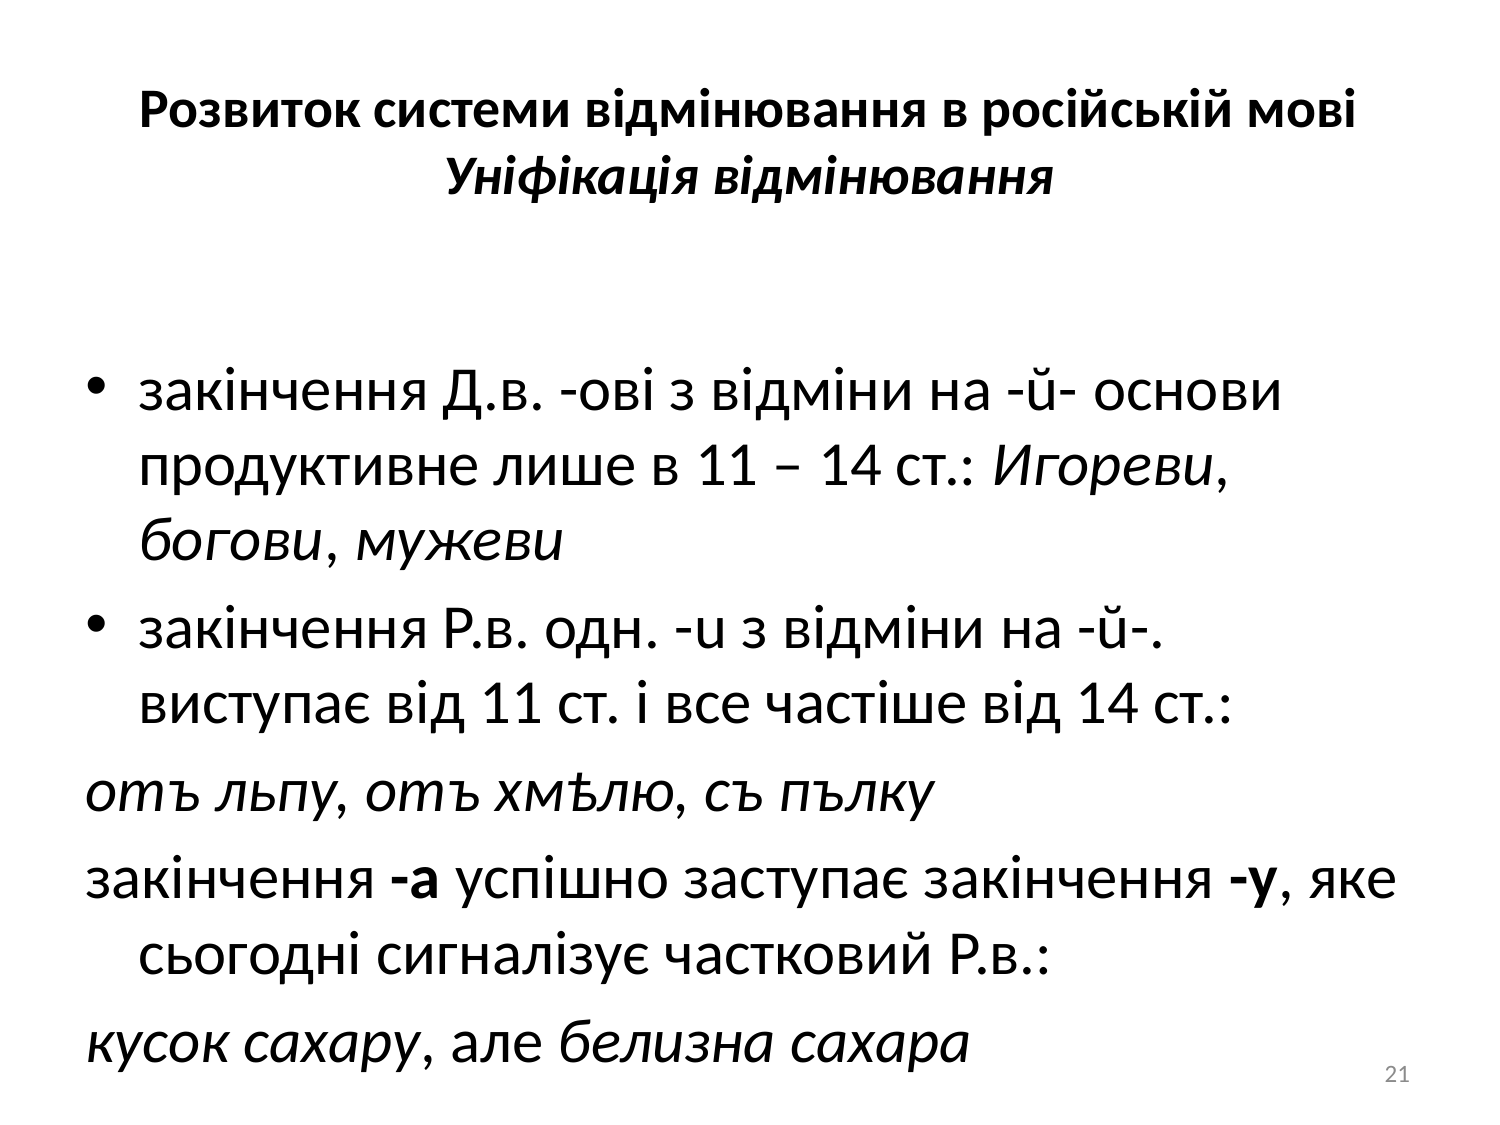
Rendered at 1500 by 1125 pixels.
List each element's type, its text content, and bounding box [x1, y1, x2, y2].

title Розвиток системи відмінювання в російській мові Уніфікація відмінювання [75, 45, 1425, 233]
list закінчення Д.в. -ові з відміни на -ŭ- основи продуктивне лише в 11 – 14 ст.: Игореви, богови, мужеви закінчення Р.в. одн. -u з відміни на -ŭ-. виступає від 11 ст. і все частіше від 14 ст.: отъ льпу, отъ хмѣлю, съ пълку закінчення -а успішно заступає закінчення -у, яке сьогодні сигналізує частковий Р.в.: кусок сахару, але белизна сахара [70, 339, 1421, 1083]
slide_number 21 [1074, 1042, 1425, 1103]
